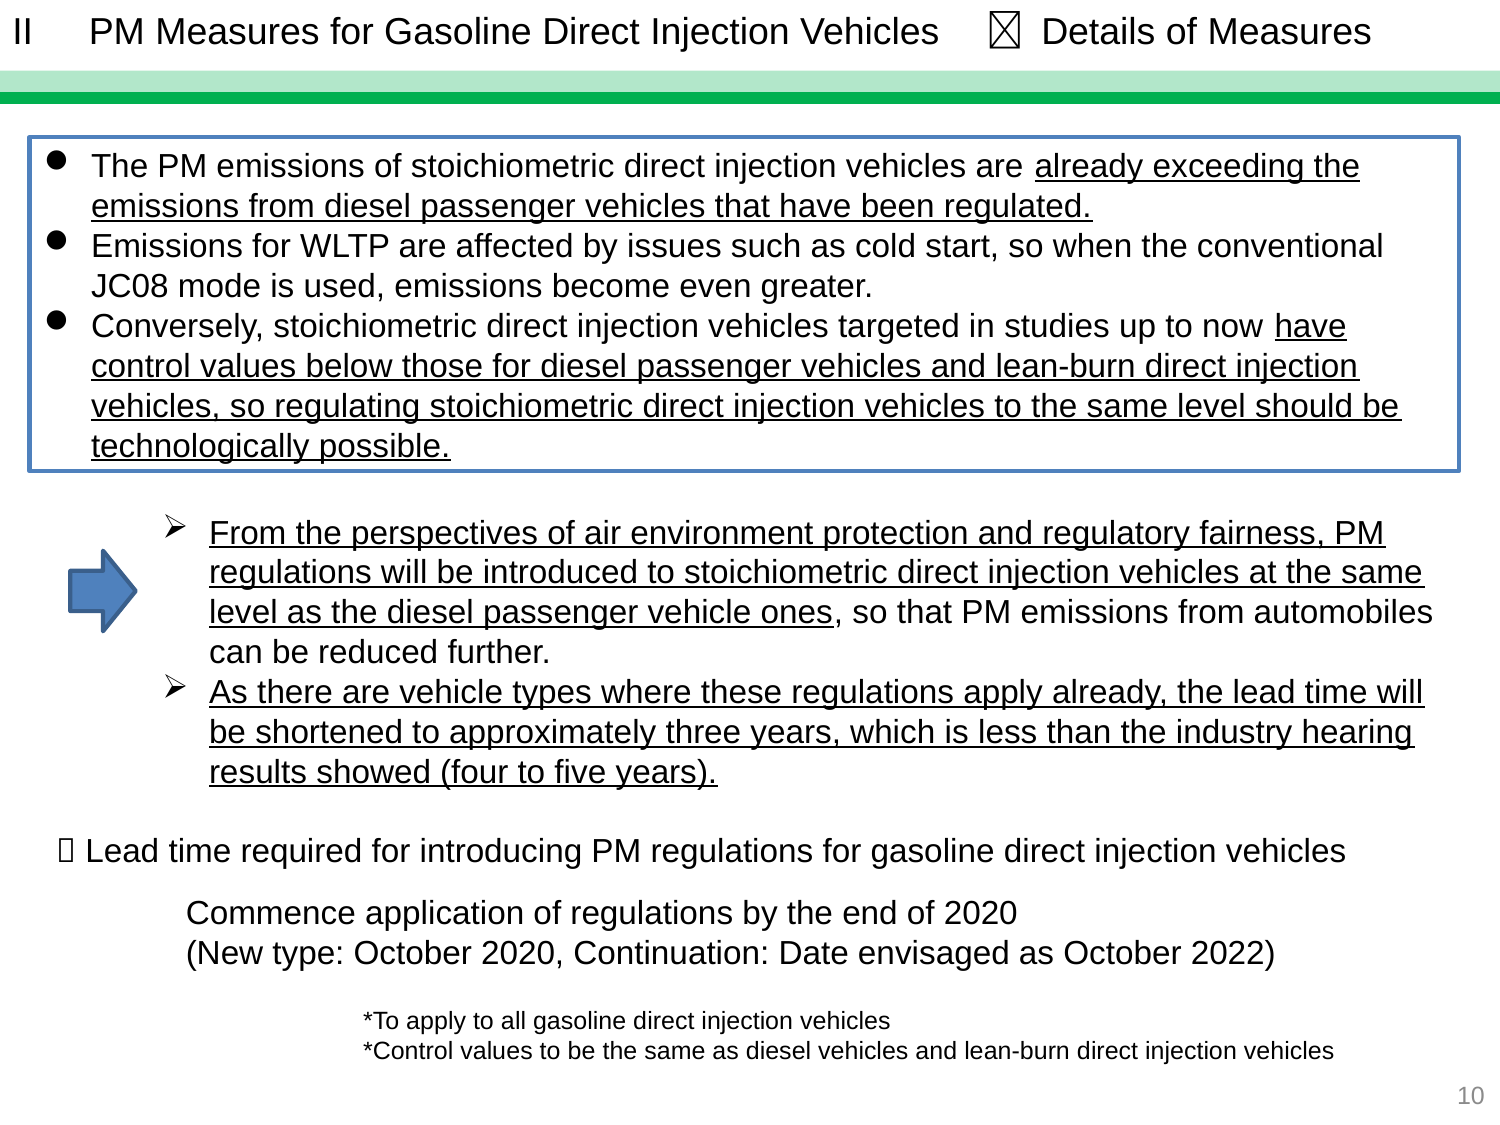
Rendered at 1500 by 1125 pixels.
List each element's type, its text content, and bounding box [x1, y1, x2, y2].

text_box *To apply to all gasoline direct injection vehicles *Control values to be the same as diesel vehicles and lean-burn direct injection vehicles [348, 997, 1440, 1072]
text_box The PM emissions of stoichiometric direct injection vehicles are already exceeding the emissions from diesel passenger vehicles that have been regulated. Emissions for WLTP are affected by issues such as cold start, so when the conventional JC08 mode is used, emissions become even greater. Conversely, stoichiometric direct injection vehicles targeted in studies up to now have control values below those for diesel passenger vehicles and lean-burn direct injection vehicles, so regulating stoichiometric direct injection vehicles to the same level should be technologically possible. [27, 135, 1461, 473]
text_box II PM Measures for Gasoline Direct Injection Vehicles  Details of Measures [0, 0, 1440, 60]
text_box [68, 548, 138, 634]
text_box From the perspectives of air environment protection and regulatory fairness, PM regulations will be introduced to stoichiometric direct injection vehicles at the same level as the diesel passenger vehicle ones, so that PM emissions from automobiles can be reduced further. As there are vehicle types where these regulations apply already, the lead time will be shortened to approximately three years, which is less than the industry hearing results showed (four to five years). [147, 503, 1454, 798]
slide_number 10 [1149, 1064, 1500, 1125]
text_box Commence application of regulations by the end of 2020 (New type: October 2020, Continuation: Date envisaged as October 2022) [171, 883, 1388, 979]
text_box  Lead time required for introducing PM regulations for gasoline direct injection vehicles [41, 822, 1388, 877]
